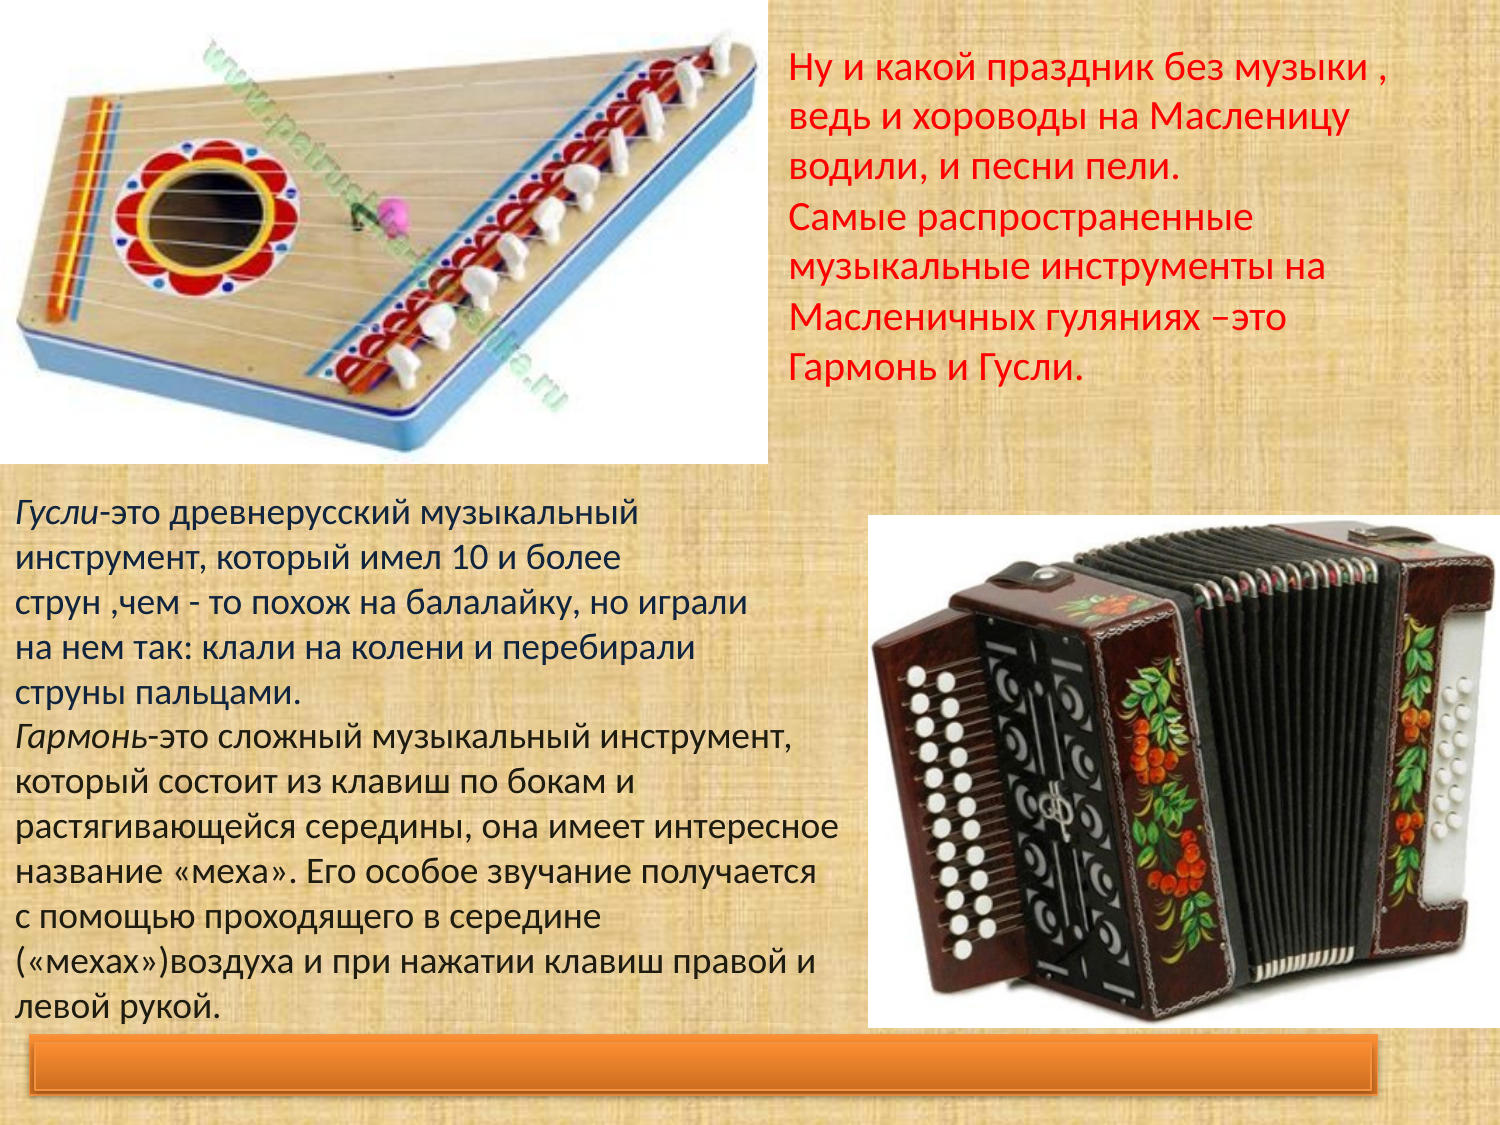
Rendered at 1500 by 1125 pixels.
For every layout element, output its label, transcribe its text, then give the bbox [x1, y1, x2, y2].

text_box [34, 1042, 1372, 1091]
picture [0, 0, 1500, 1125]
text_box Ну и какой праздник без музыки , ведь и хороводы на Масленицу водили, и песни пели. Самые распространенные музыкальные инструменты на Масленичных гуляниях –это Гармонь и Гусли. [773, 30, 1459, 396]
text_box Гусли-это древнерусский музыкальный инструмент, который имел 10 и более струн ,чем - то похож на балалайку, но играли на нем так: клали на колени и перебирали струны пальцами. [0, 479, 792, 704]
text_box Гармонь-это сложный музыкальный инструмент, который состоит из клавиш по бокам и растягивающейся середины, она имеет интересное название «меха». Его особое звучание получается с помощью проходящего в середине («мехах»)воздуха и при нажатии клавиш правой и левой рукой. [0, 704, 857, 1034]
